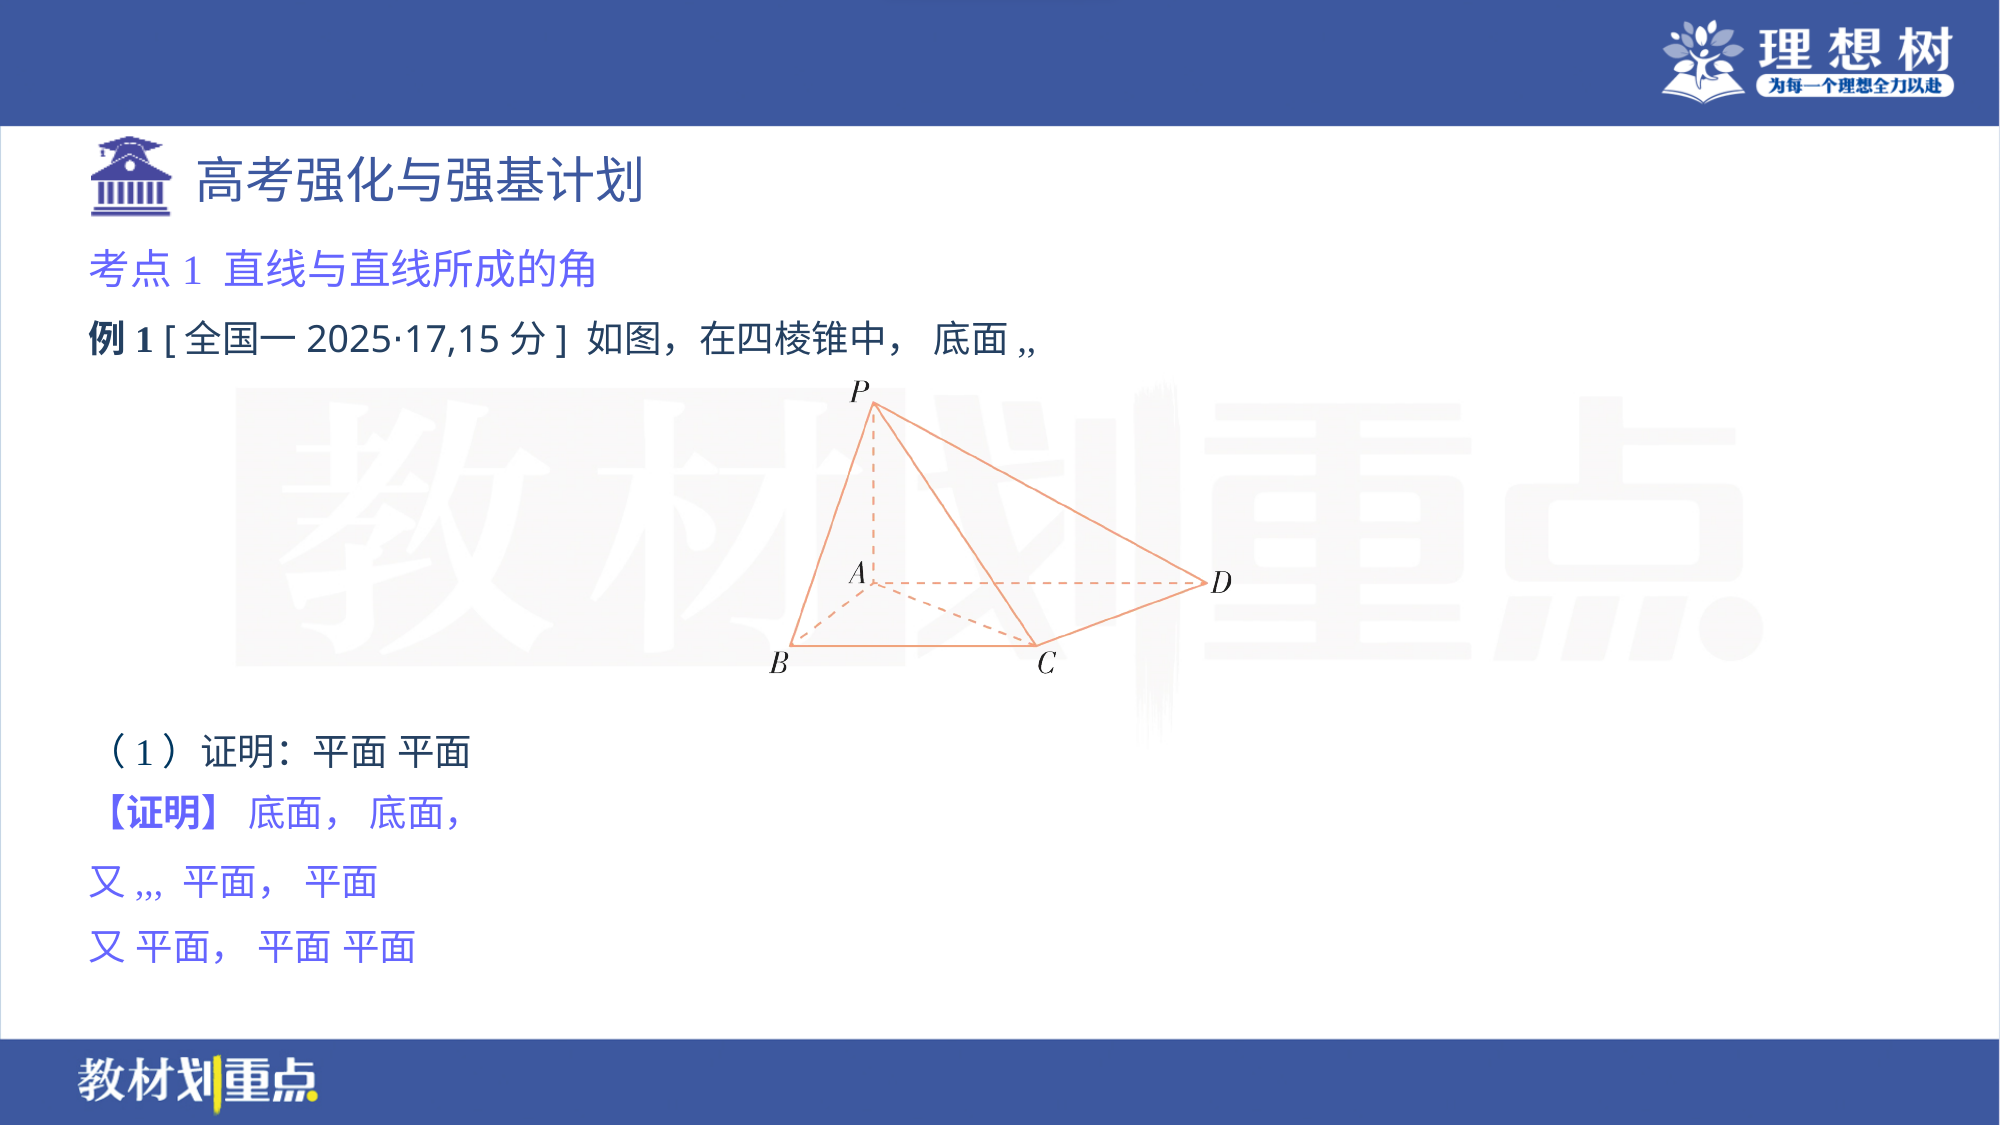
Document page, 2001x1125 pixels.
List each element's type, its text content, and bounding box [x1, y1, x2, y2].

text_box 考点1 直线与直线所成的角 [88, 222, 1911, 356]
text_box 高考强化与强基计划 [194, 135, 726, 222]
picture [0, 0, 2000, 1125]
